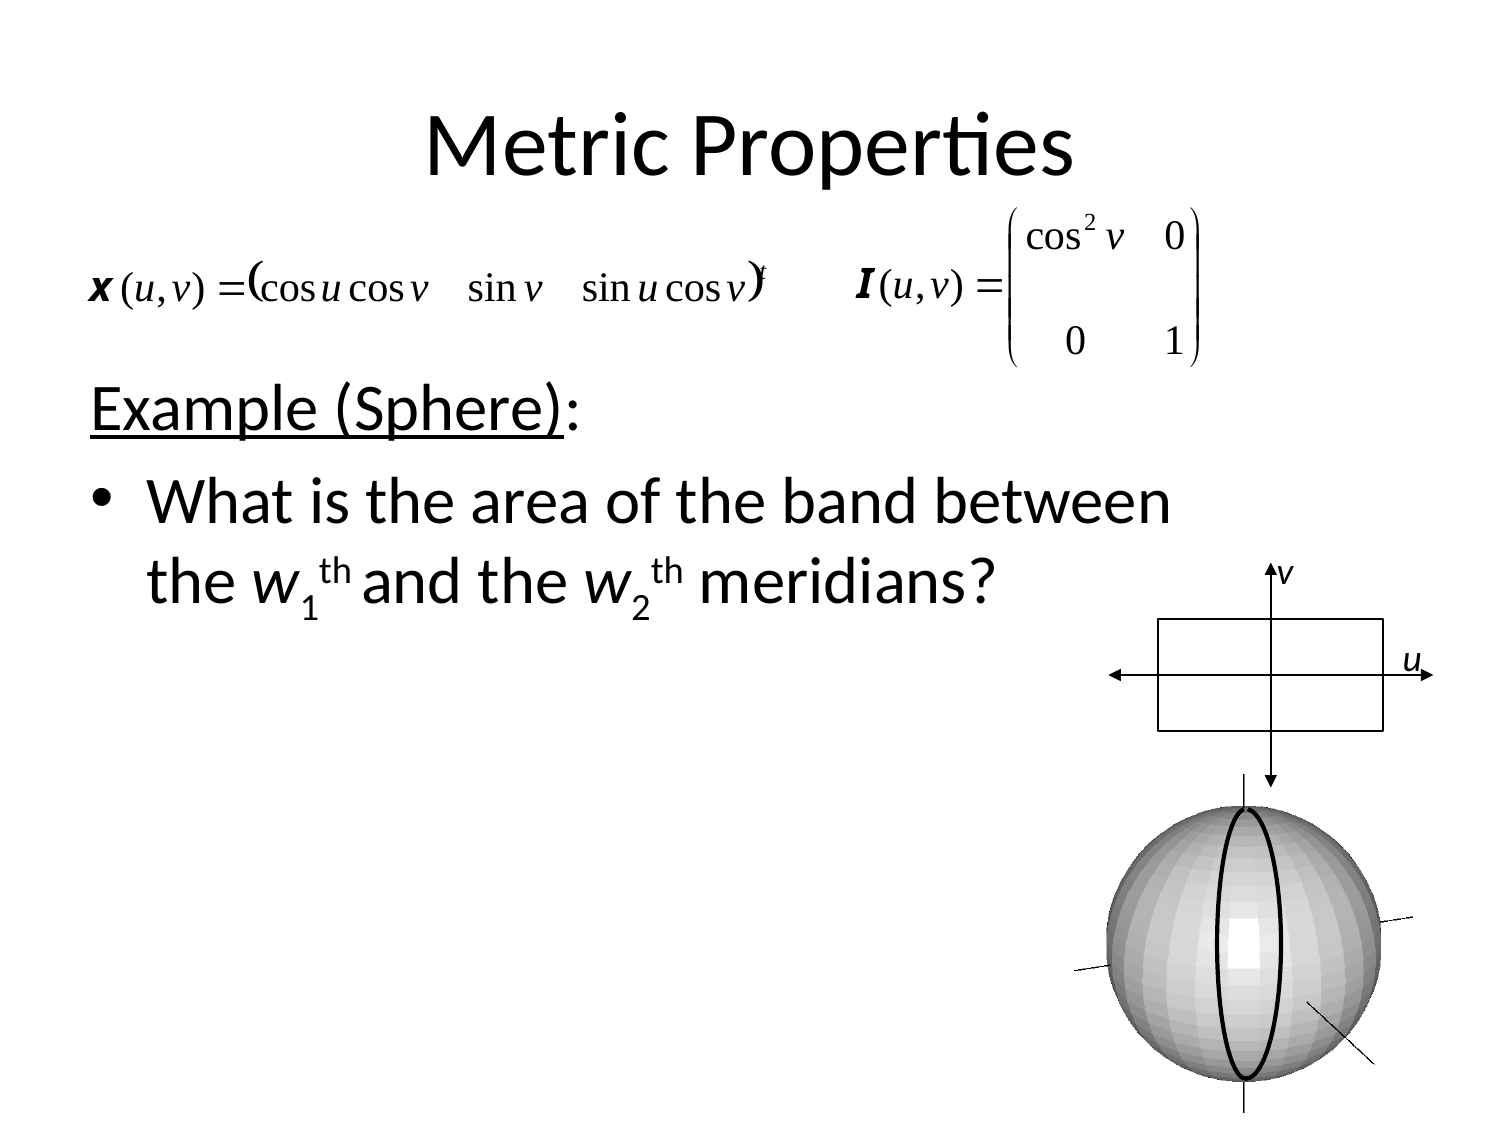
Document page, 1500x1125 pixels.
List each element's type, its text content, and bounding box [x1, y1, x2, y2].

text_box [1156, 684, 1266, 733]
list Example (Sphere): What is the area of the band between the w1th and the w2th meridians? [75, 262, 1425, 1125]
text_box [81, 252, 776, 320]
text_box [1156, 617, 1266, 674]
picture [1074, 774, 1413, 1113]
text_box u [1387, 626, 1437, 687]
text_box v [1261, 539, 1309, 600]
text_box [853, 199, 1213, 376]
text_box [1276, 617, 1385, 674]
text_box [1276, 684, 1385, 733]
title Metric Properties [75, 45, 1425, 233]
